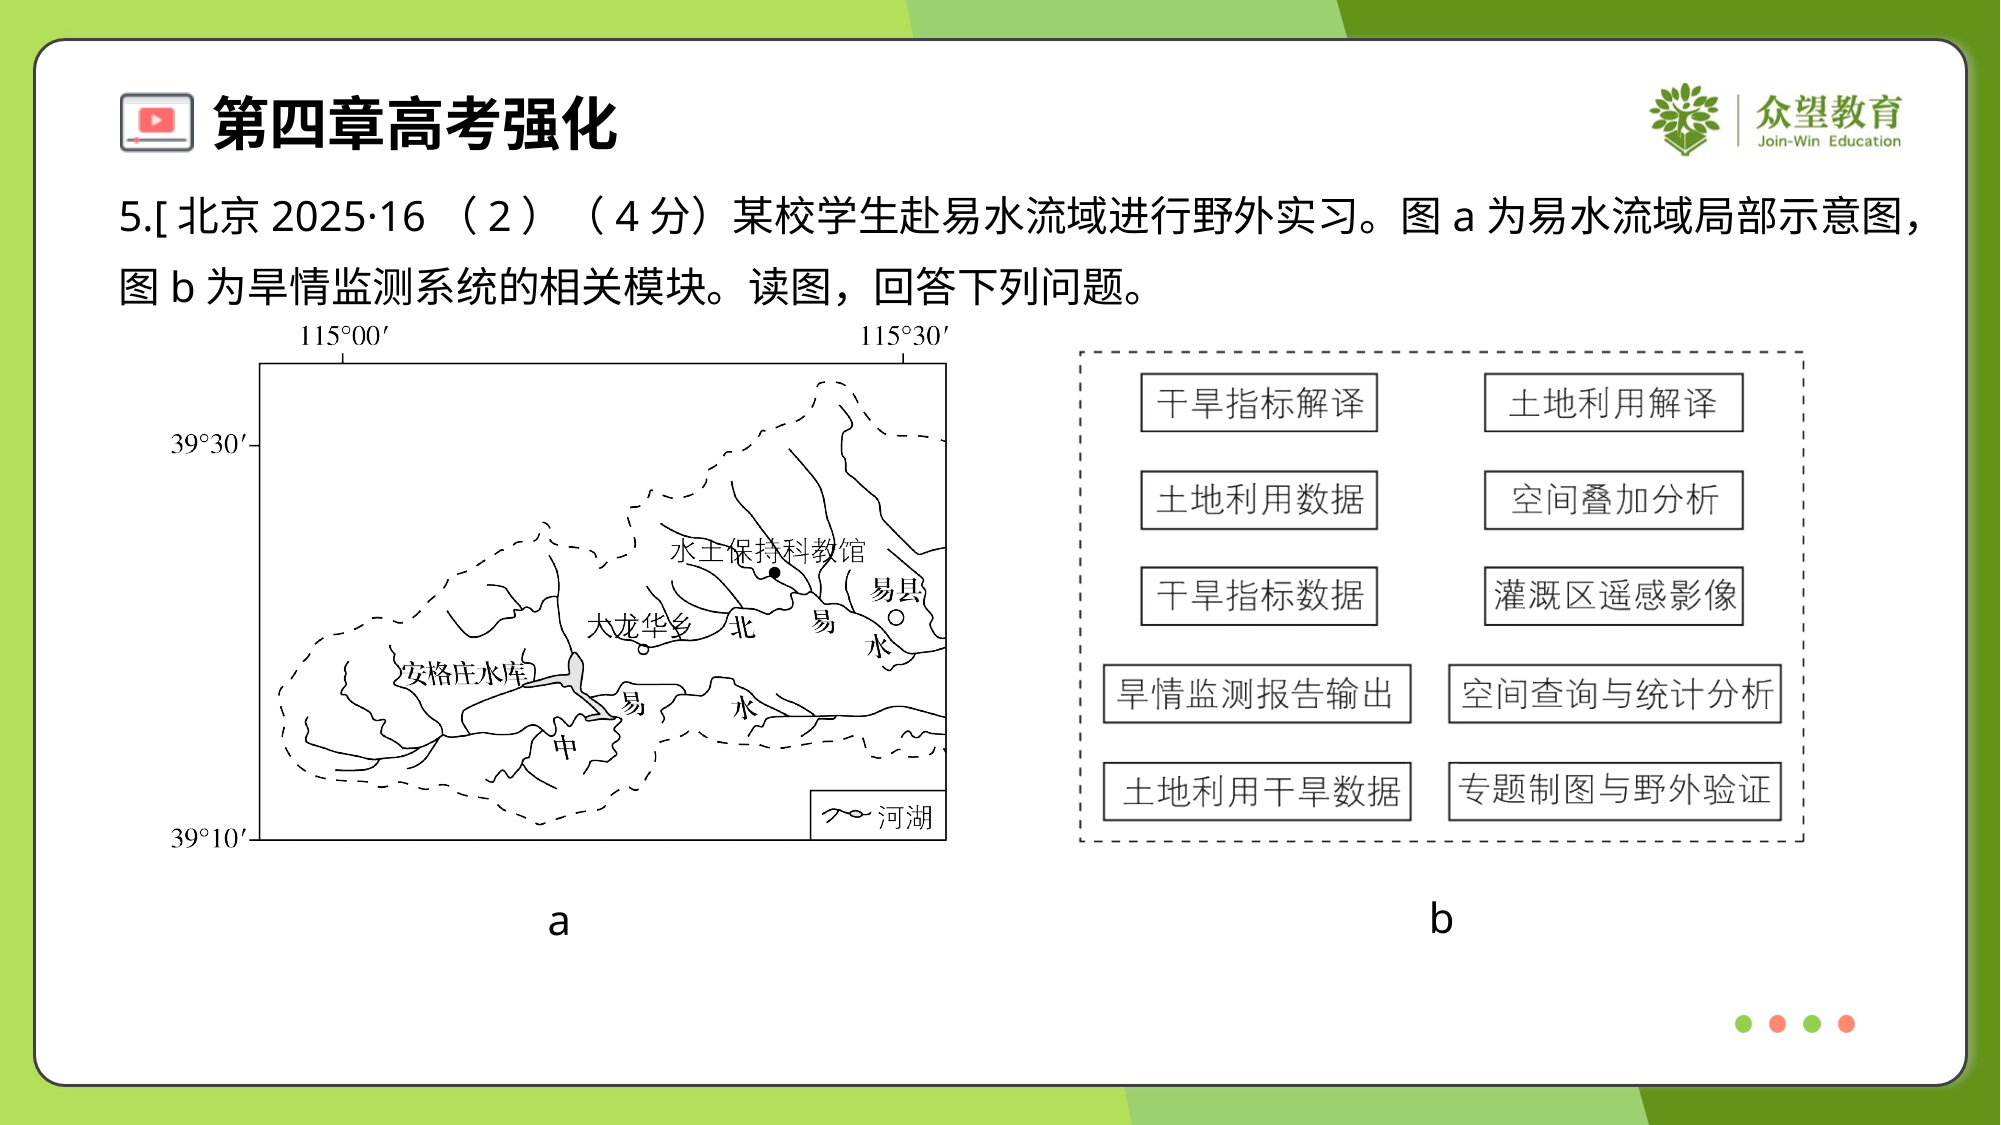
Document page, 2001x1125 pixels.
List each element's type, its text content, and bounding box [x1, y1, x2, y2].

text_box a [543, 868, 576, 1002]
text_box 5.[北京2025·16（2）（4分）某校学生赴易水流域进行野外实习。图a为易水流域局部示意图， 图b为旱情监测系统的相关模块。读图，回答下列问题。 [118, 164, 1883, 304]
picture [0, 0, 2000, 1125]
text_box b [1423, 866, 1460, 1001]
